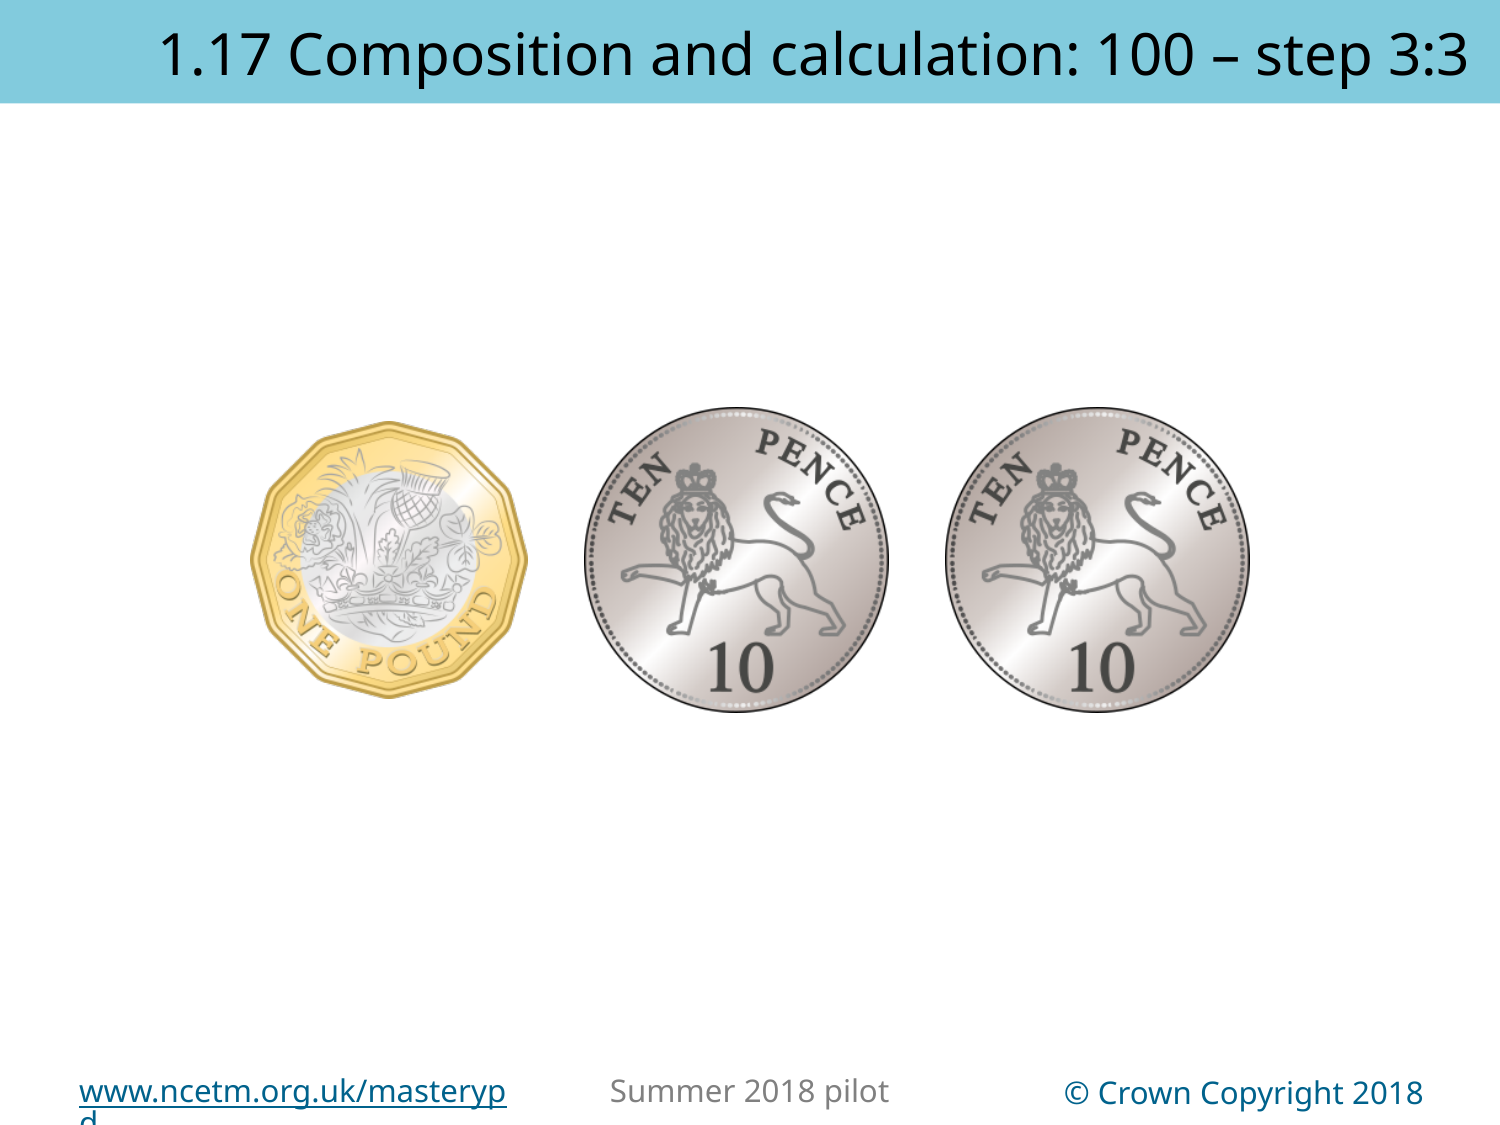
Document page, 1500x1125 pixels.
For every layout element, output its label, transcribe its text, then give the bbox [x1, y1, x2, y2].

picture [944, 407, 1250, 713]
list 1.17 Composition and calculation: 100 – step 3:3 [0, 0, 1500, 104]
picture [583, 407, 889, 713]
picture [250, 421, 529, 699]
